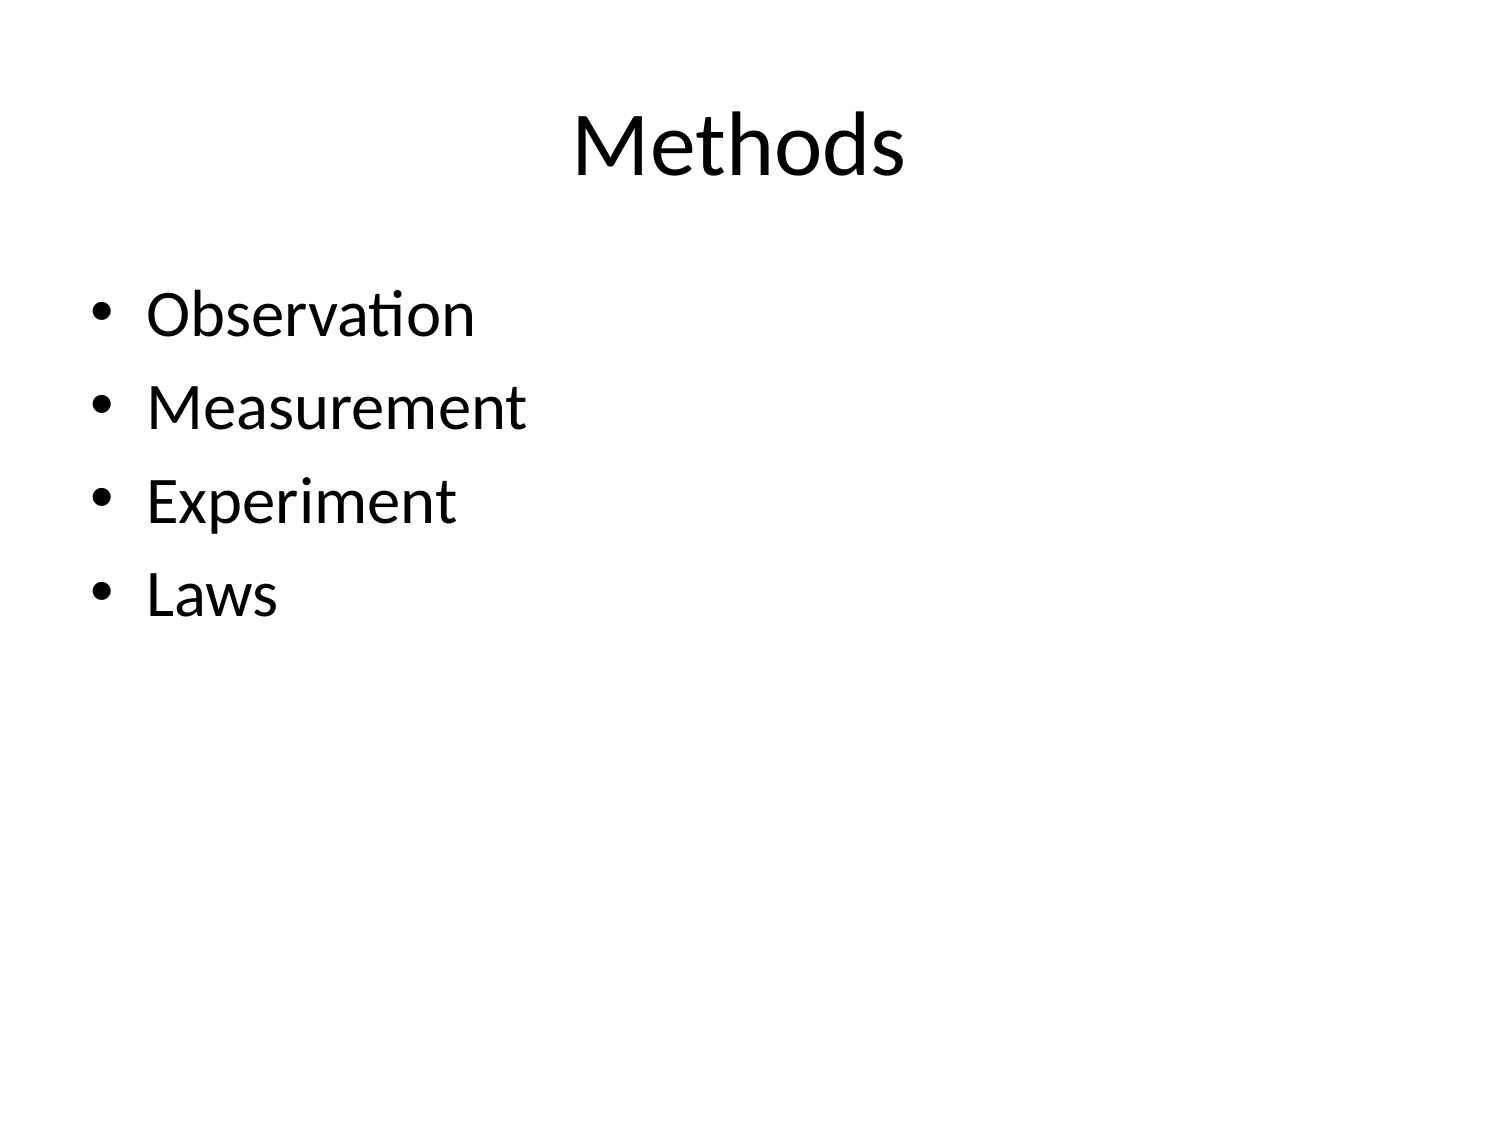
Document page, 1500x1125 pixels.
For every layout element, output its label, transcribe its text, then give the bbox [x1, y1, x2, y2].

title Methods [75, 45, 1425, 233]
list Observation Measurement Experiment Laws [75, 262, 1425, 1005]
